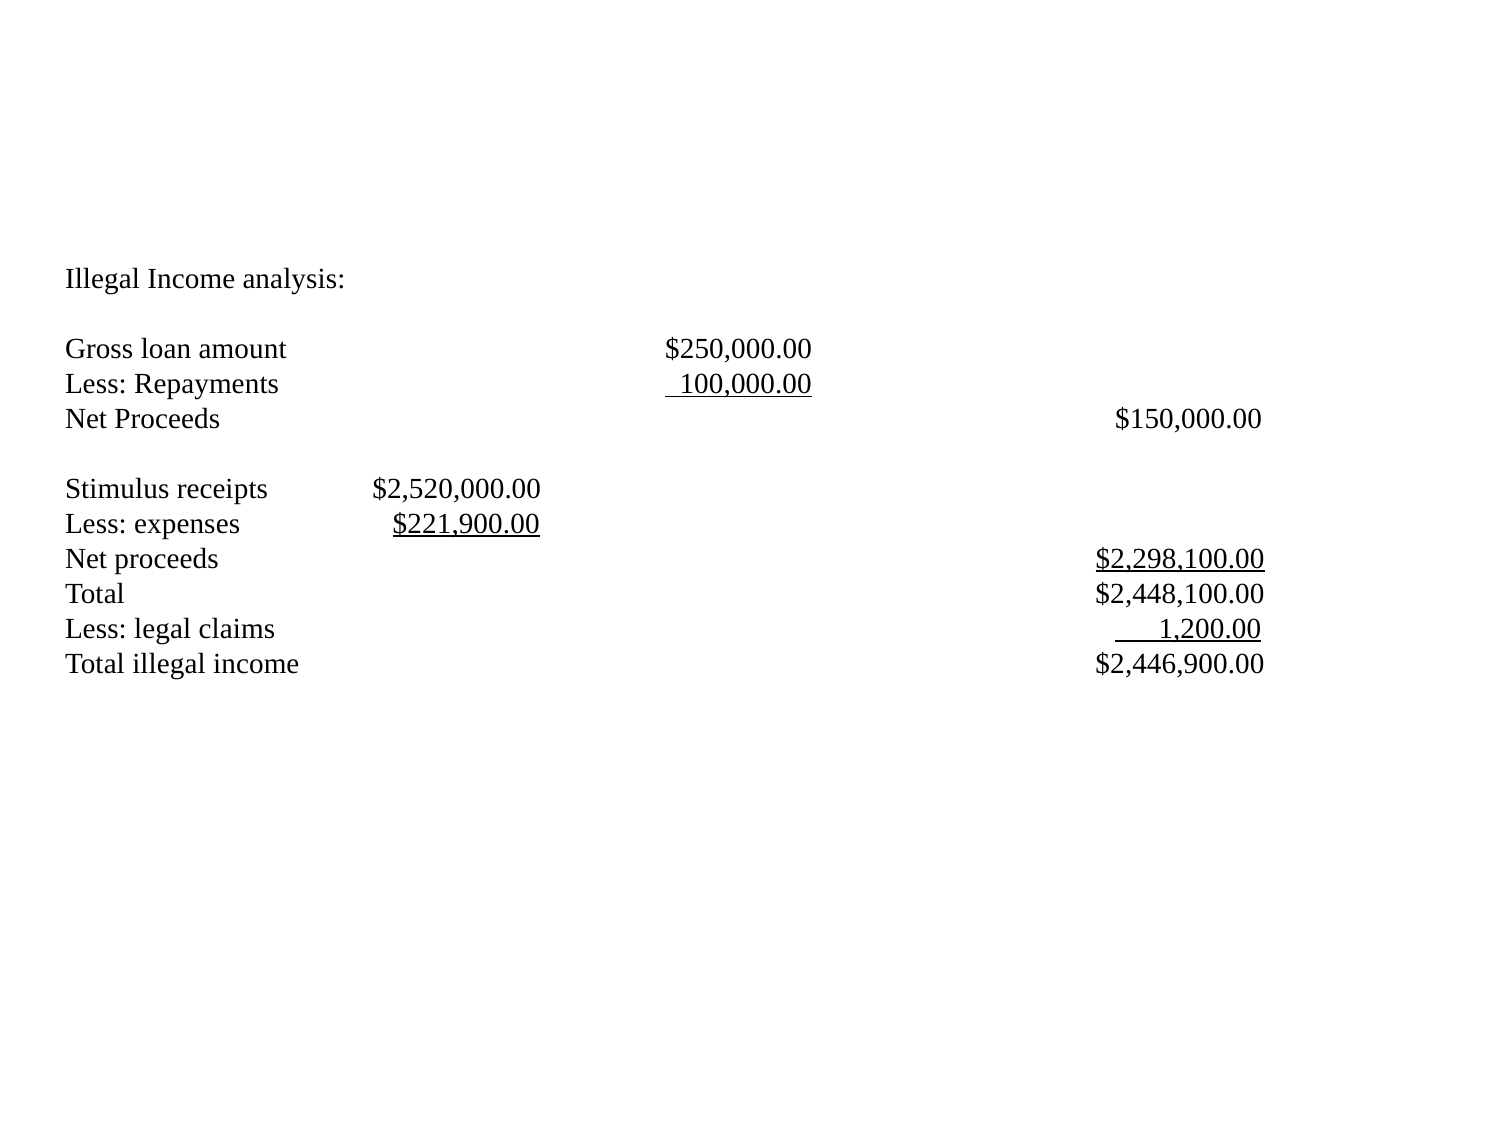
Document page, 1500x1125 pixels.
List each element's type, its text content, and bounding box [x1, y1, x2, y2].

text_box Illegal Income analysis: Gross loan amount $250,000.00 Less: Repayments 100,000.00 Net Proceeds $150,000.00 Stimulus receipts $2,520,000.00 Less: expenses $221,900.00 Net proceeds $2,298,100.00 Total $2,448,100.00 Less: legal claims 1,200.00 Total illegal income $2,446,900.00 [50, 252, 1375, 687]
